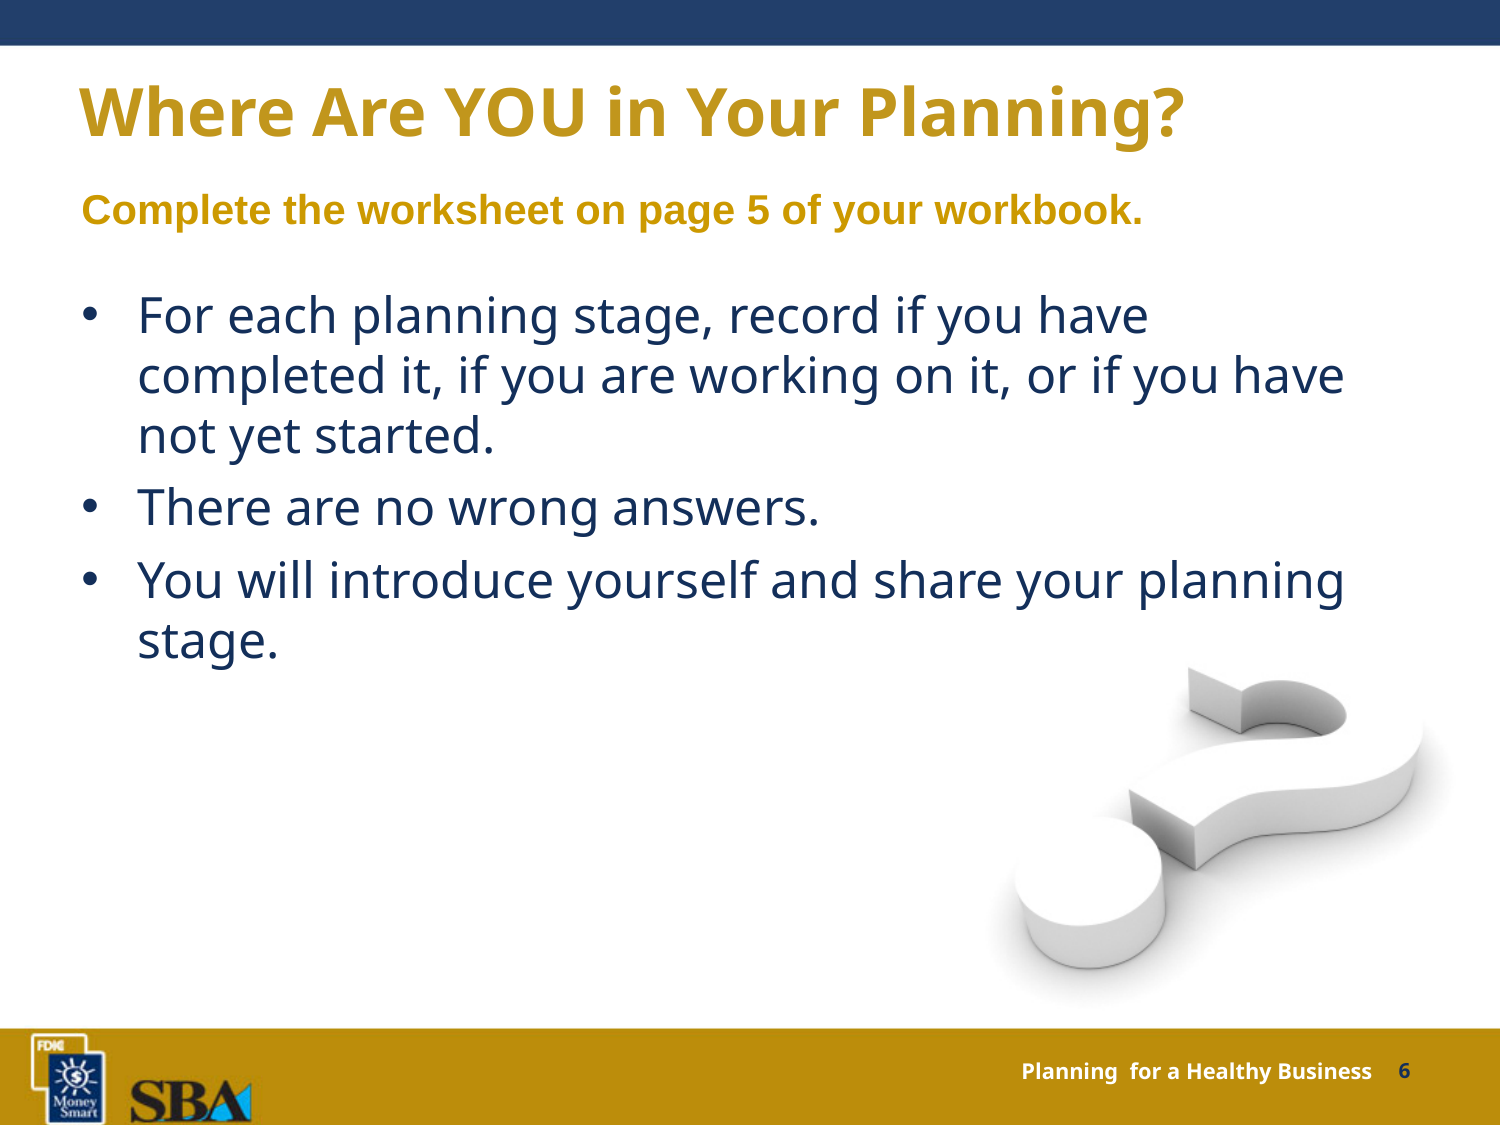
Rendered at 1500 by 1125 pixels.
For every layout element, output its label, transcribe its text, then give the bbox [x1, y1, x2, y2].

list Complete the worksheet on page 5 of your workbook. For each planning stage, record if you have completed it, if you are working on it, or if you have not yet started. There are no wrong answers. You will introduce yourself and share your planning stage. [66, 175, 1388, 876]
picture [0, 0, 1500, 1125]
title Where Are YOU in Your Planning? [64, 62, 1415, 163]
